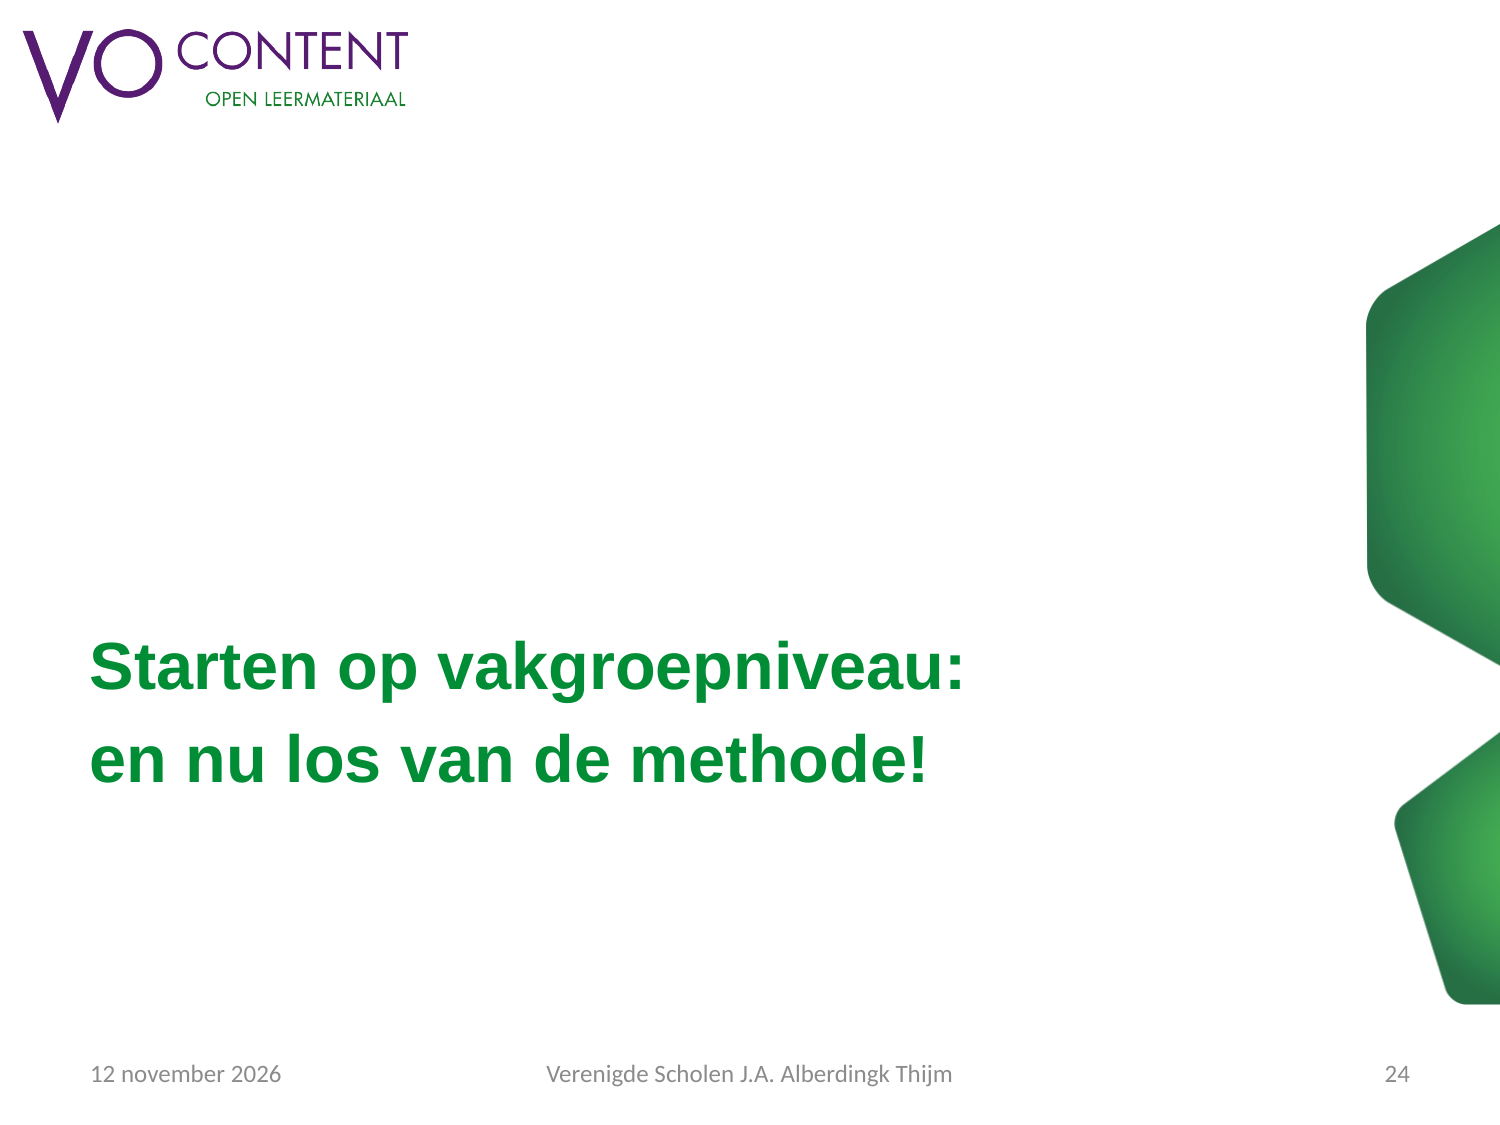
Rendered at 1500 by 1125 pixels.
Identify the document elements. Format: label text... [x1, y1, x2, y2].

footer Verenigde Scholen J.A. Alberdingk Thijm [512, 1042, 988, 1103]
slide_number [75, 1042, 425, 1103]
picture [1366, 222, 1500, 1005]
picture [22, 29, 408, 124]
list Starten op vakgroepniveau: en nu los van de methode! [75, 615, 1239, 947]
slide_number 24 [1074, 1042, 1425, 1103]
